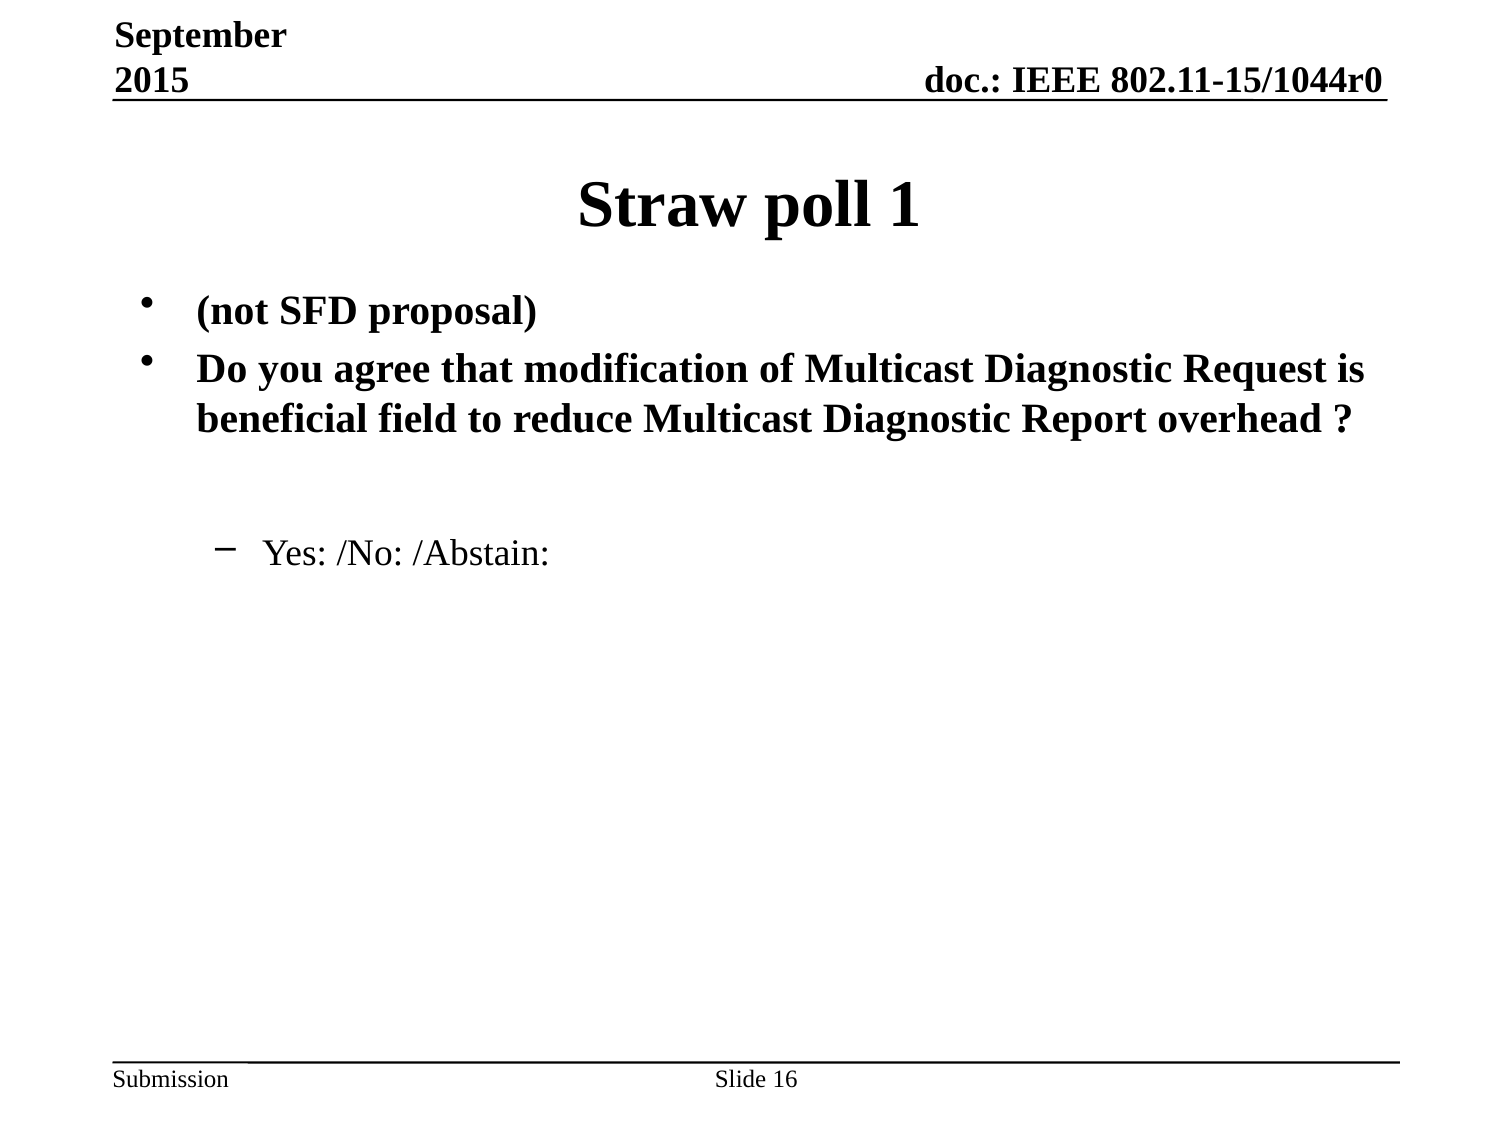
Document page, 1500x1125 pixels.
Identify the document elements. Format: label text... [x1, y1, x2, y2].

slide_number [114, 54, 309, 101]
title Straw poll 1 [112, 112, 1388, 288]
slide_number Slide 16 [712, 1061, 800, 1093]
list (not SFD proposal) Do you agree that modification of Multicast Diagnostic Request is beneficial field to reduce Multicast Diagnostic Report overhead ? Yes: /No: /Abstain: [124, 274, 1413, 951]
